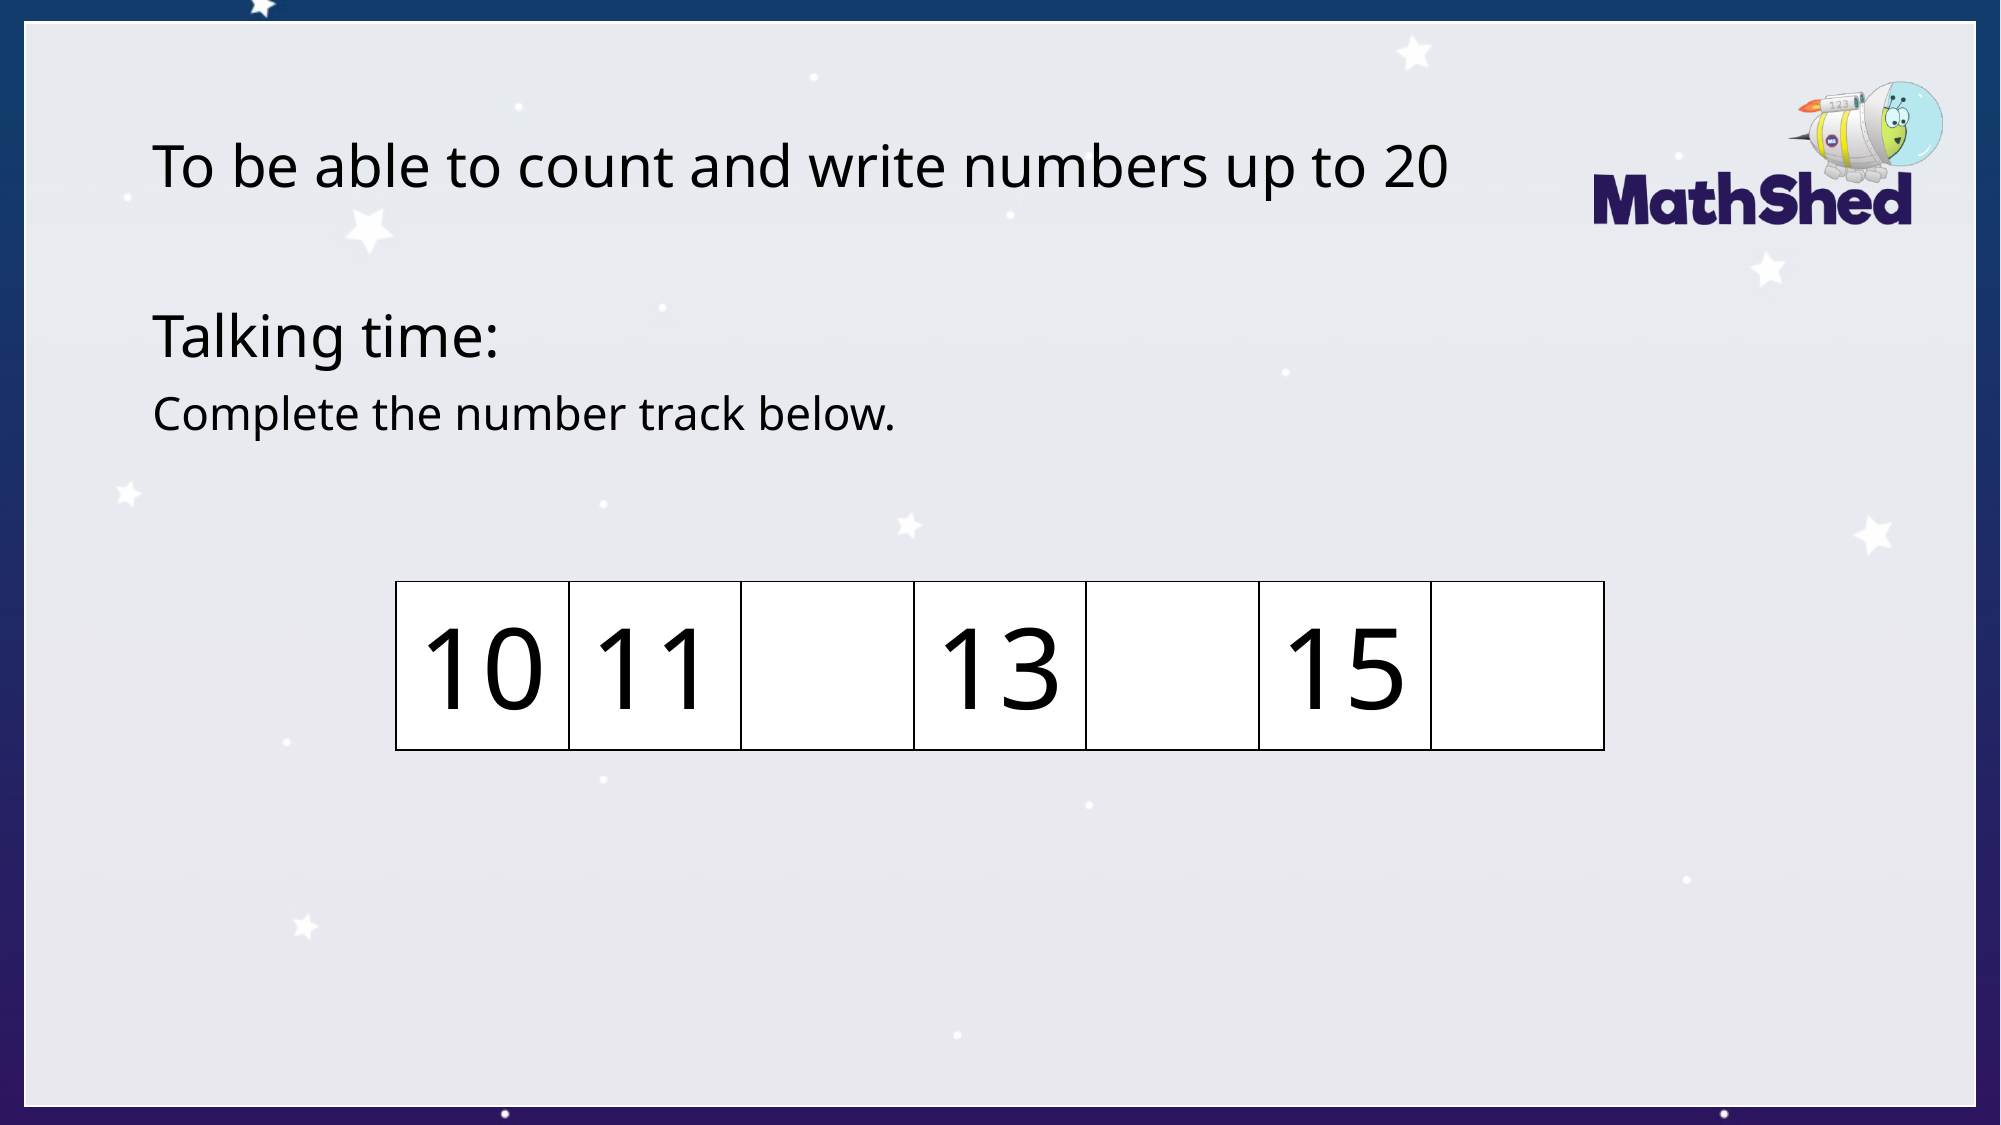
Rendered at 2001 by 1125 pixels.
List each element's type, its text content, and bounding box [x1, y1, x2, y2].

table_header 11 [570, 582, 740, 749]
table_header [1432, 582, 1603, 749]
table_header 10 [397, 582, 568, 749]
table_header 13 [915, 582, 1085, 749]
title To be able to count and write numbers up to 20 [137, 59, 1578, 278]
table_header 15 [1260, 582, 1430, 749]
table_header [742, 582, 913, 749]
table_header [1087, 582, 1258, 749]
picture [0, 0, 2001, 1125]
list Talking time: Complete the number track below. [137, 299, 1863, 1014]
